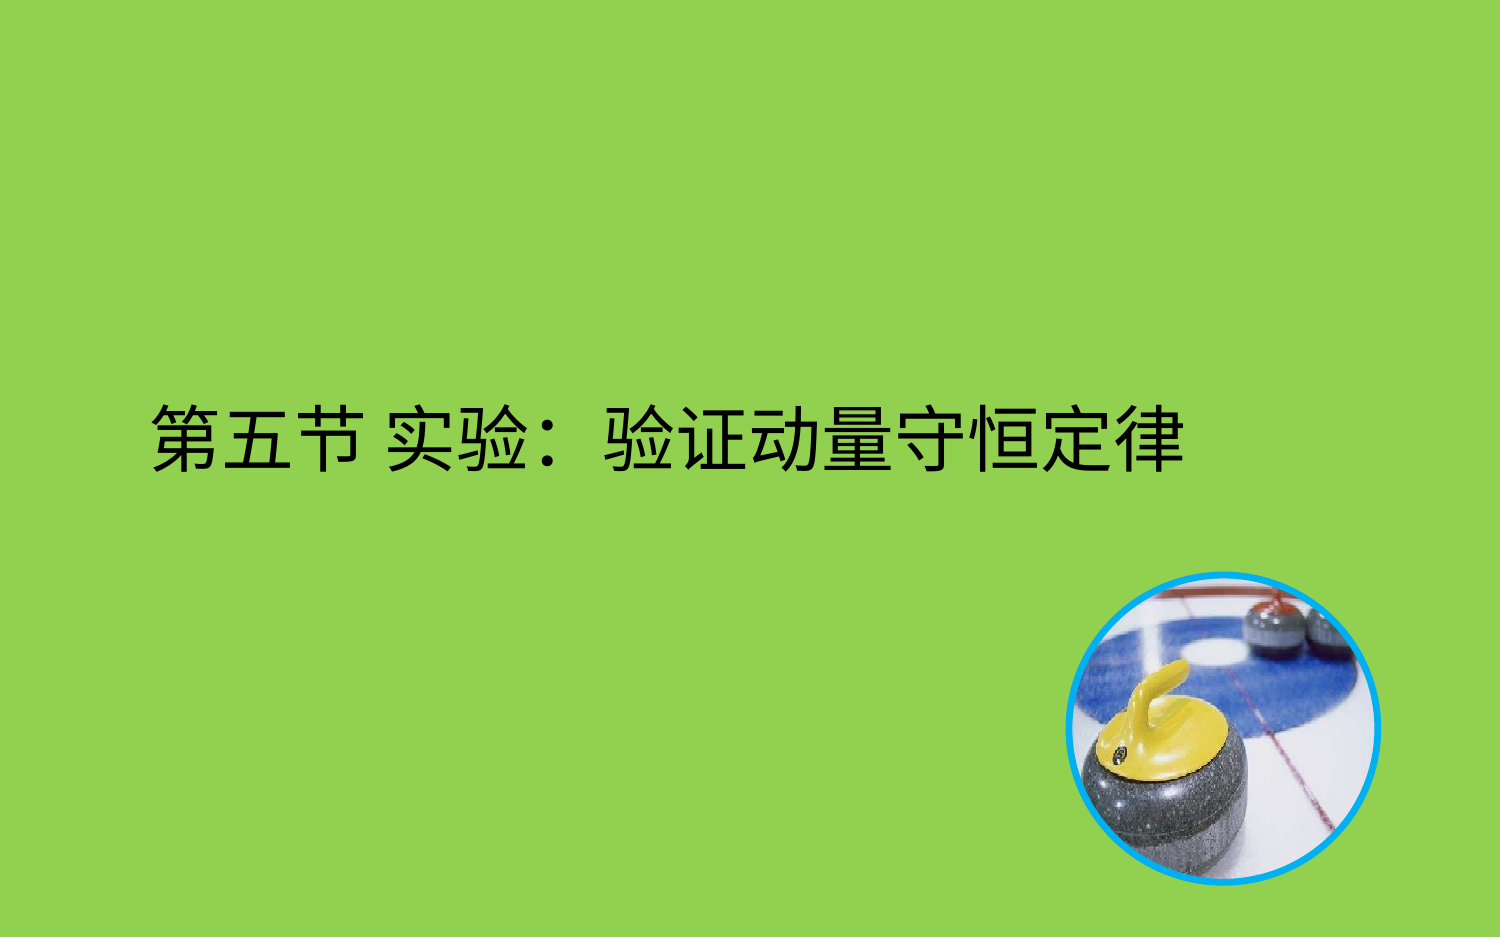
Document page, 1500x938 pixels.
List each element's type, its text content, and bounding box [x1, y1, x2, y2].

text_box [1068, 575, 1378, 883]
text_box 第五节 实验：验证动量守恒定律 [133, 386, 1202, 489]
